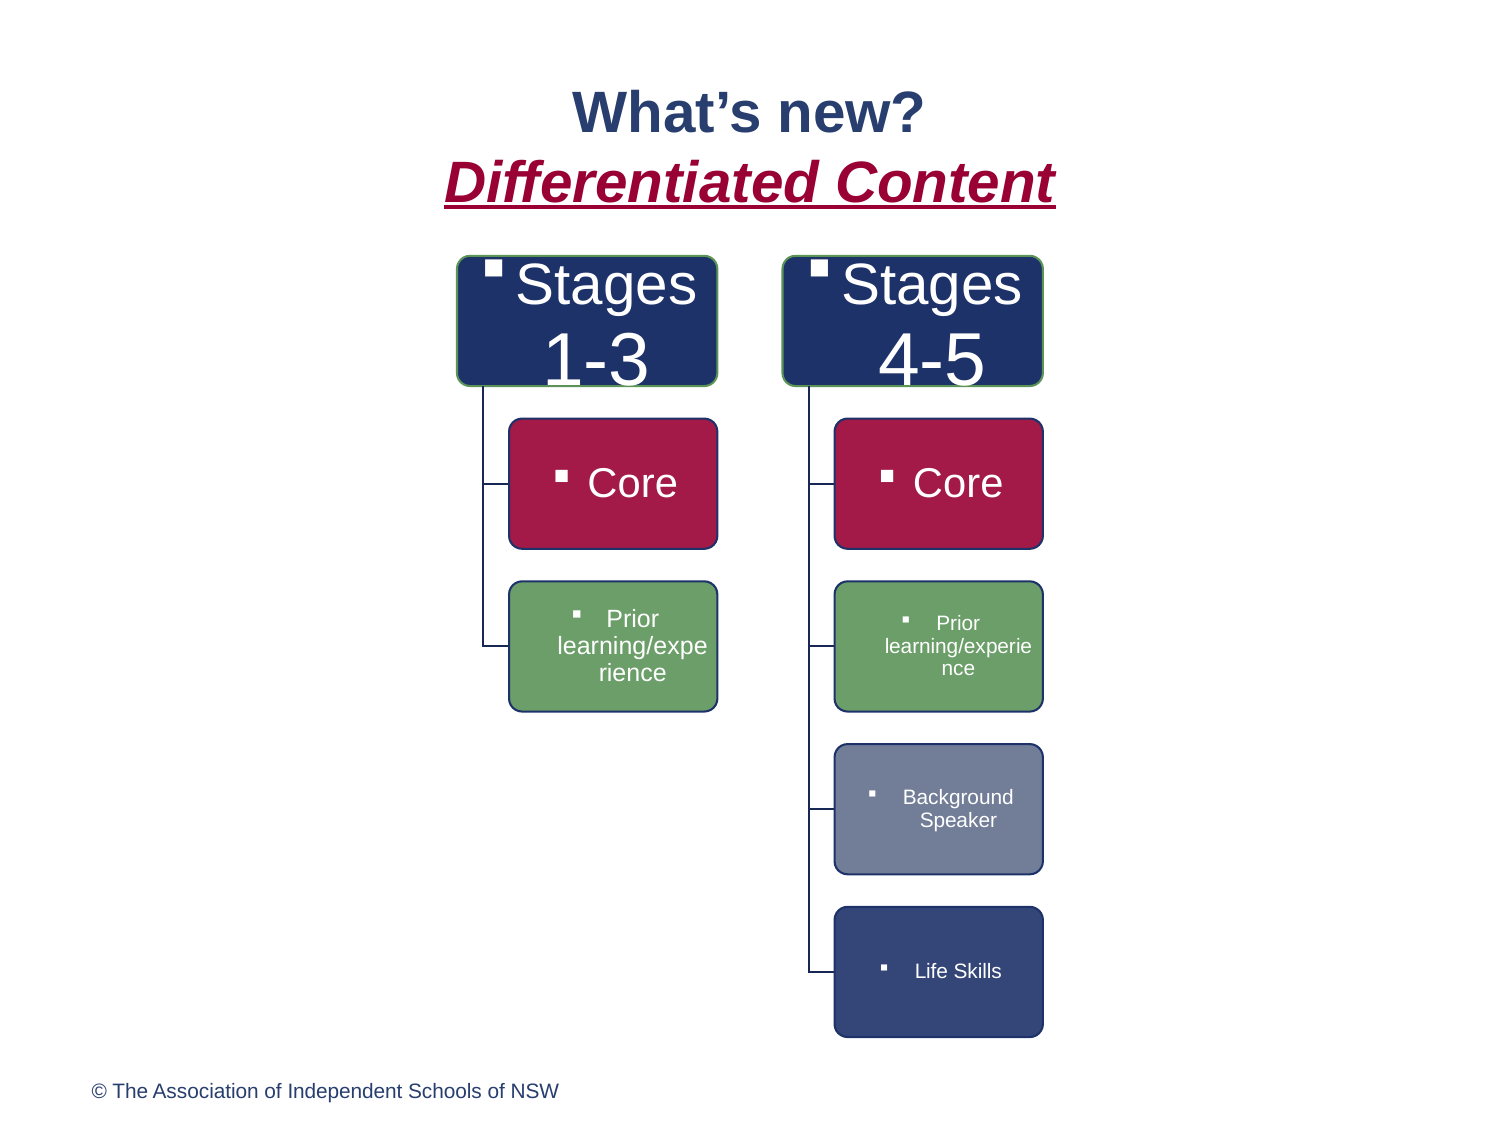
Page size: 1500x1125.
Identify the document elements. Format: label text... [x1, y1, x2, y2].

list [87, 255, 1413, 1038]
title What’s new? Differentiated Content [87, 66, 1413, 149]
